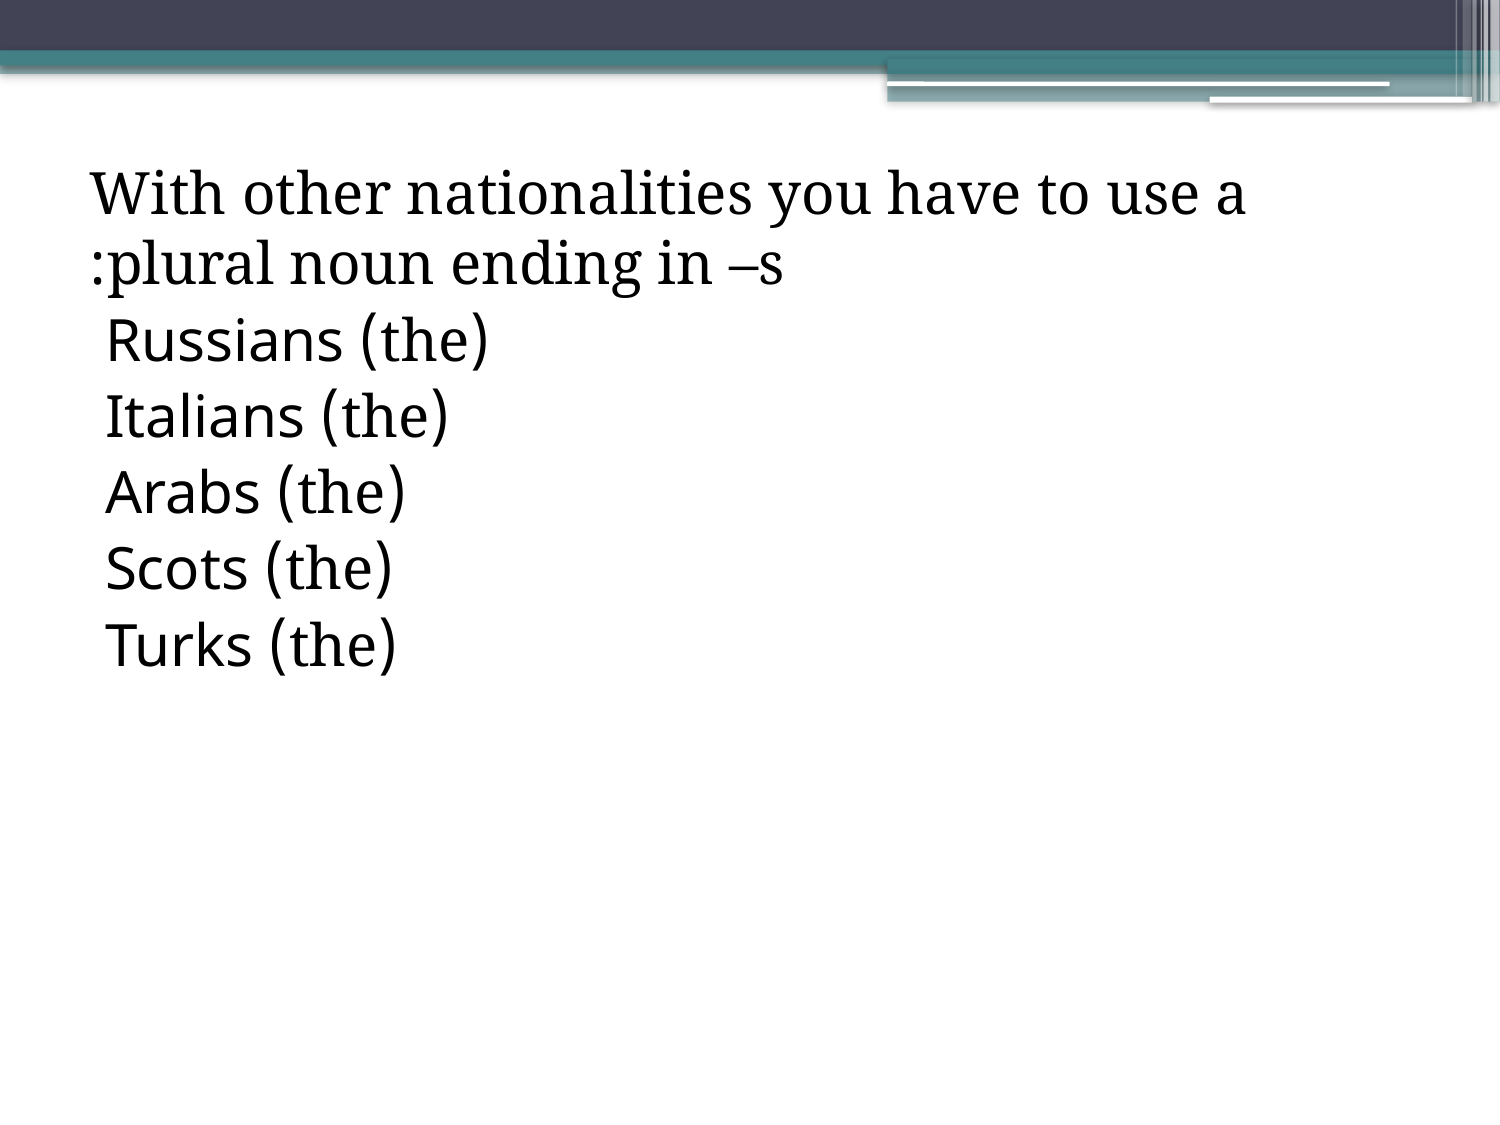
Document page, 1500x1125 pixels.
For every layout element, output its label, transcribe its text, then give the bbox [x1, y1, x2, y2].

list With other nationalities you have to use a plural noun ending in –s: (the) Russians (the) Italians (the) Arabs (the) Scots (the) Turks [75, 149, 1425, 1005]
